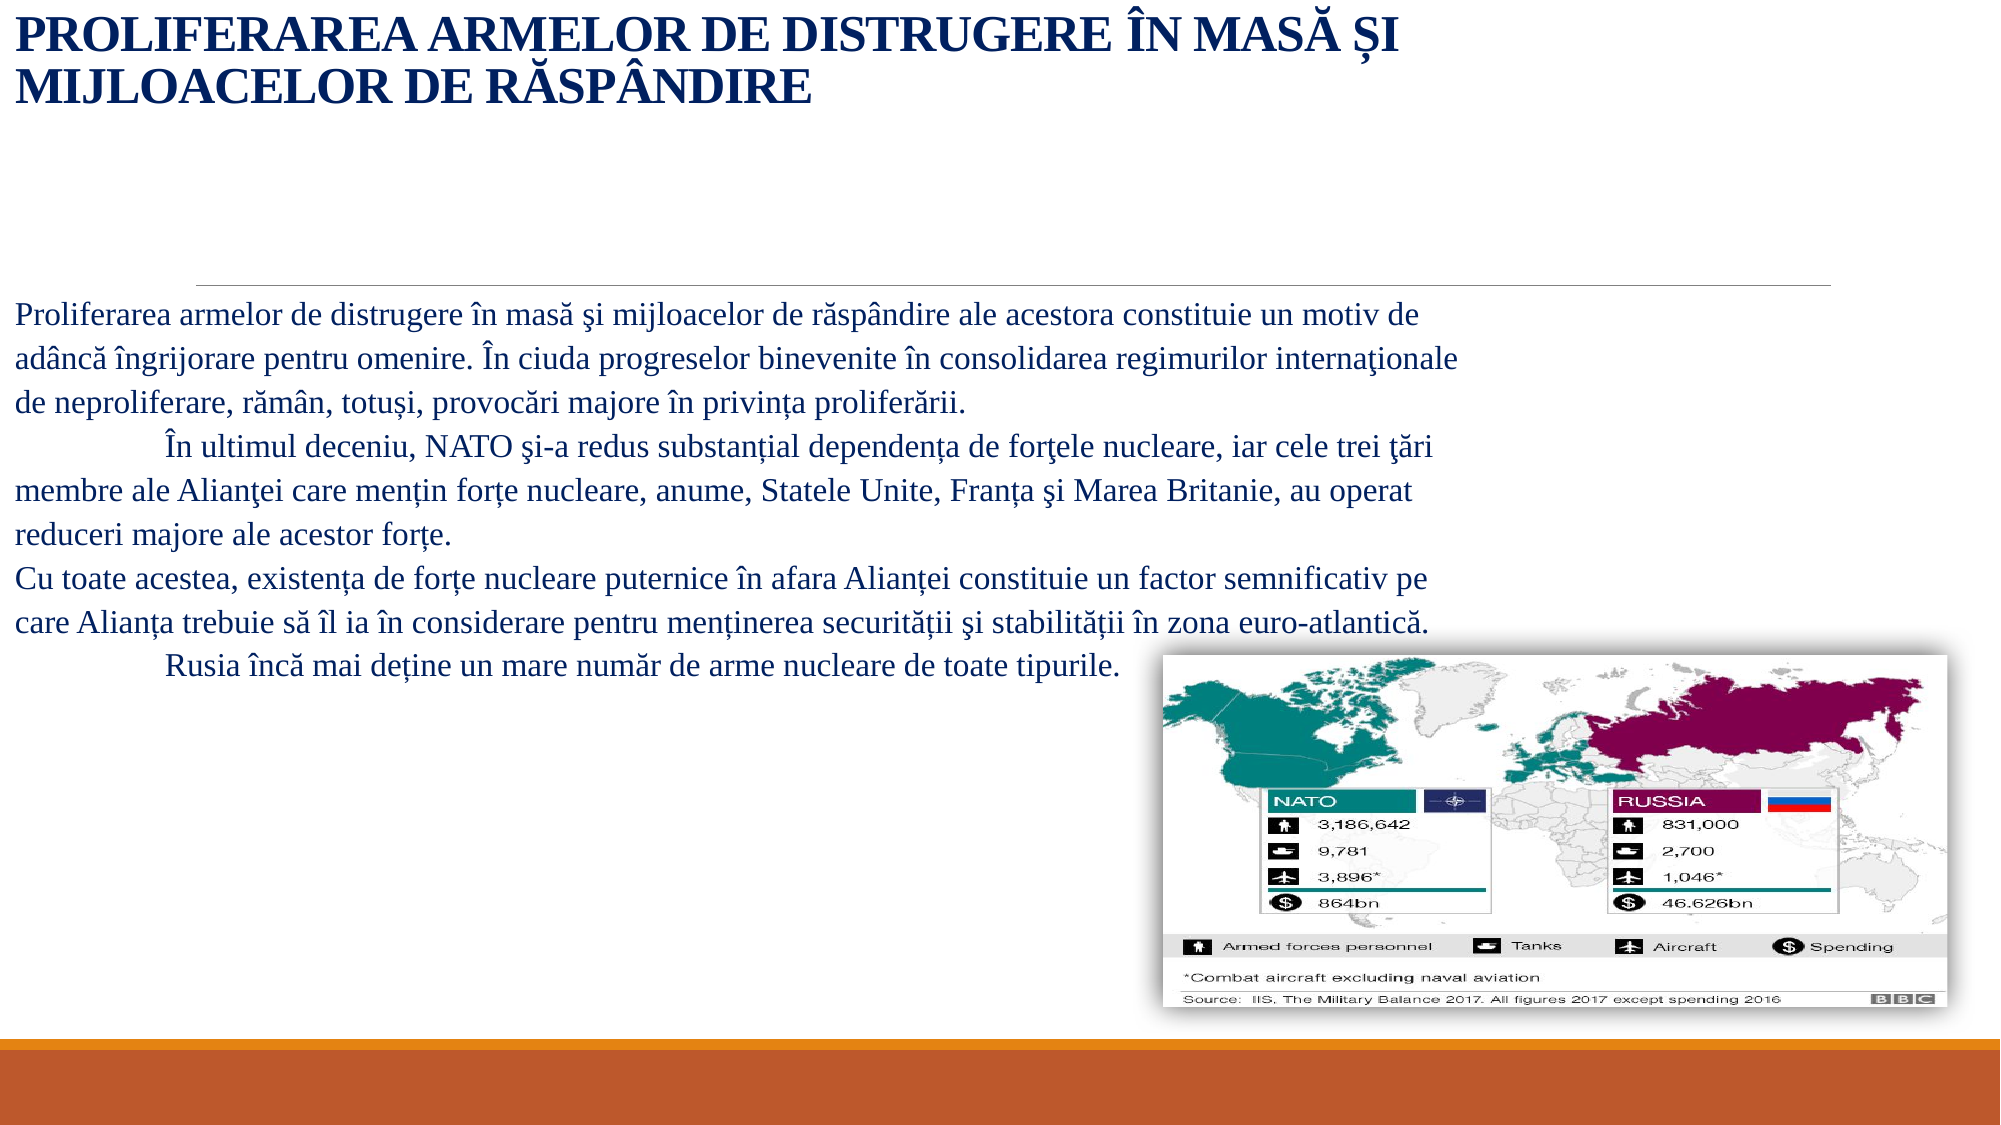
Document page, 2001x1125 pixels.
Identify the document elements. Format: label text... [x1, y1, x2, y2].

picture [1162, 654, 1948, 1008]
title PROLIFERAREA ARMELOR DE DISTRUGERE ÎN MASĂ ȘI MIJLOACELOR DE RĂSPÂNDIRE [0, 0, 1725, 218]
text_box Proliferarea armelor de distrugere în masă şi mijloacelor de răspândire ale acestora constituie un motiv de adâncă îngrijorare pentru omenire. În ciuda progreselor binevenite în consolidarea regimurilor internaţionale de neproliferare, rămân, totuși, provocări majore în privința proliferării. În ultimul deceniu, NATO şi-a redus substanțial dependența de forţele nucleare, iar cele trei ţări membre ale Alianţei care mențin forțe nucleare, anume, Statele Unite, Franța şi Marea Britanie, au operat reduceri majore ale acestor forțe. Cu toate acestea, existența de forțe nucleare puternice în afara Alianței constituie un factor semnificativ pe care Alianța trebuie să îl ia în considerare pentru menținerea securității şi stabilității în zona euro-atlantică. Rusia încă mai deține un mare număr de arme nucleare de toate tipurile. [0, 281, 1486, 735]
